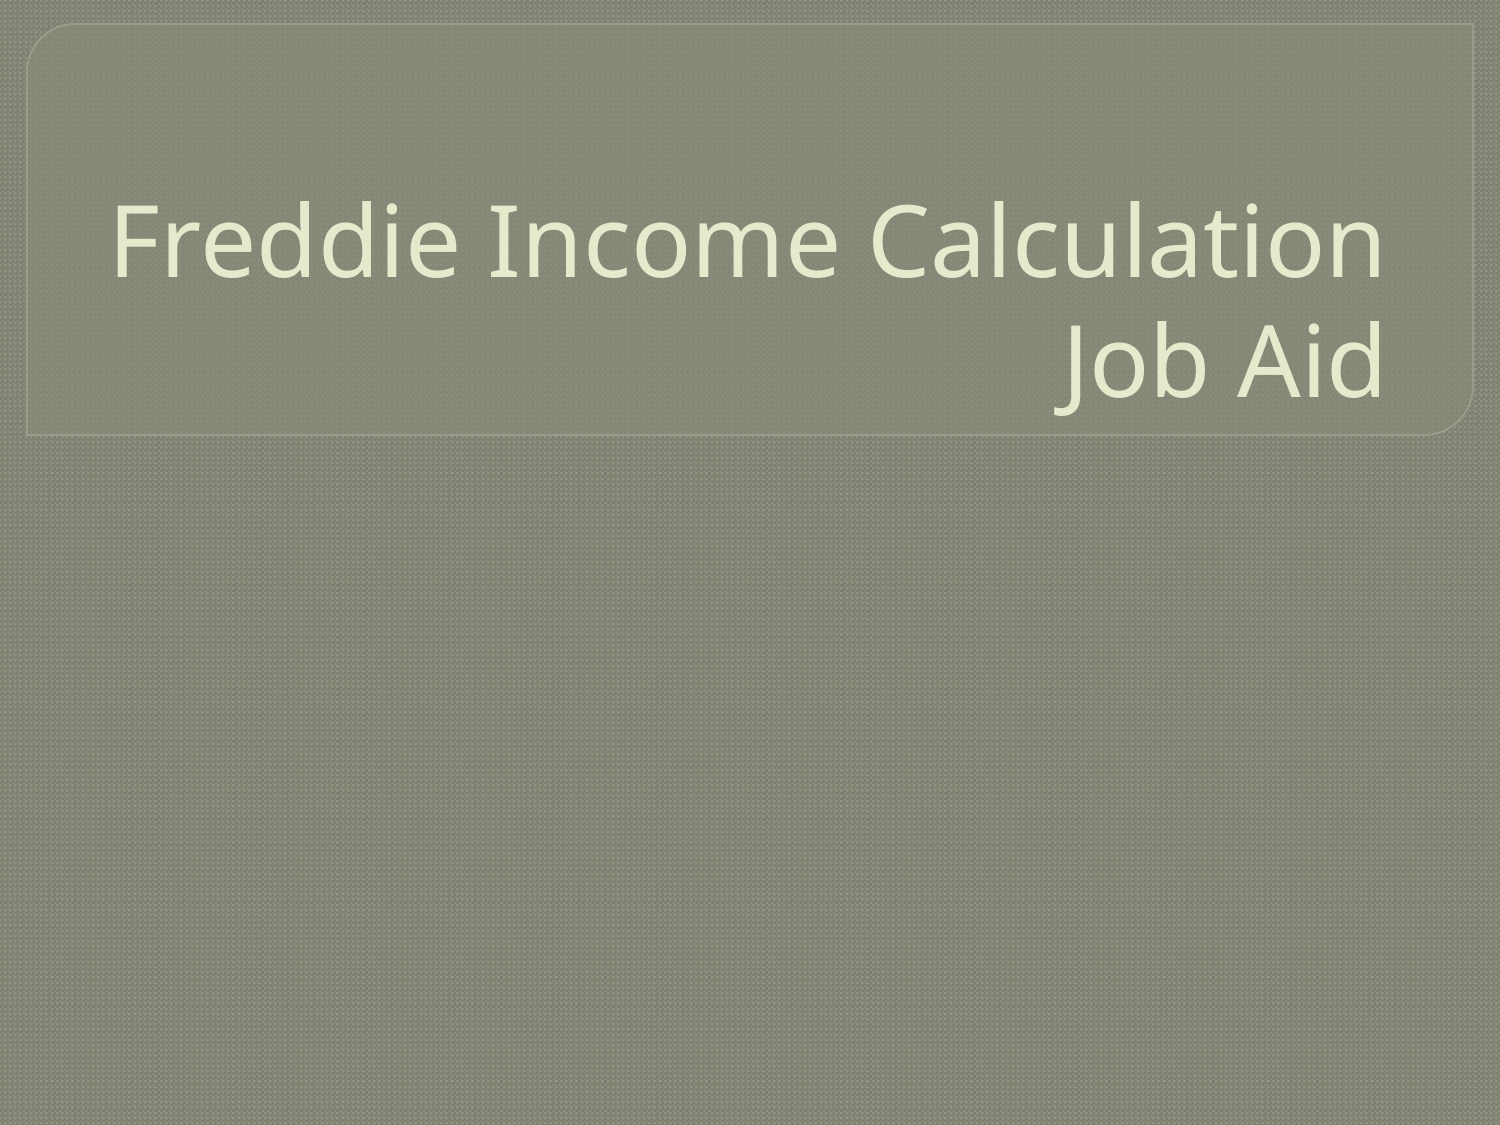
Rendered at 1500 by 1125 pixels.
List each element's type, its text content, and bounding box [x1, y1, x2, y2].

title Freddie Income Calculation Job Aid [76, 62, 1427, 425]
